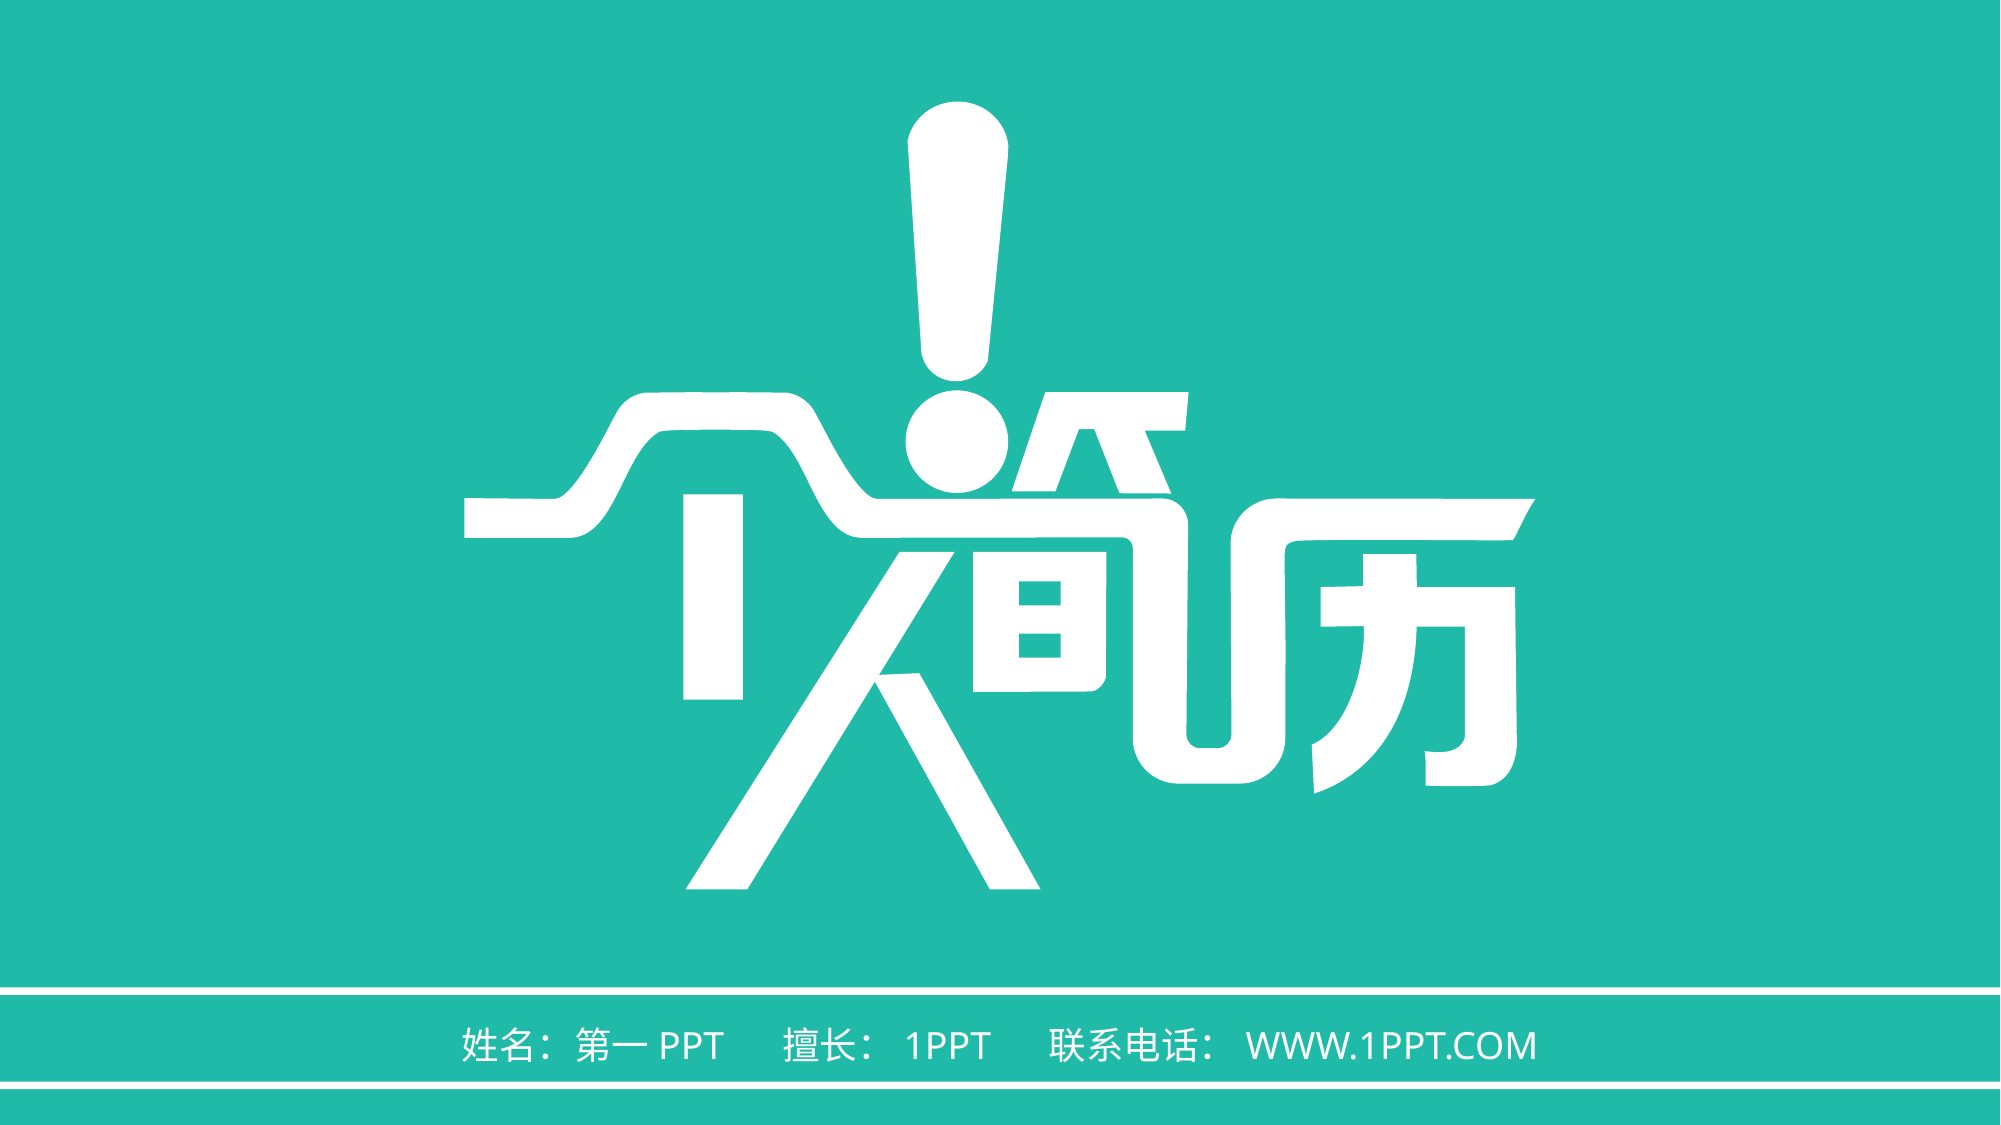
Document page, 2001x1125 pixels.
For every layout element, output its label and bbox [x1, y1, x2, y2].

text_box [0, 987, 2000, 1090]
text_box [464, 101, 1536, 890]
